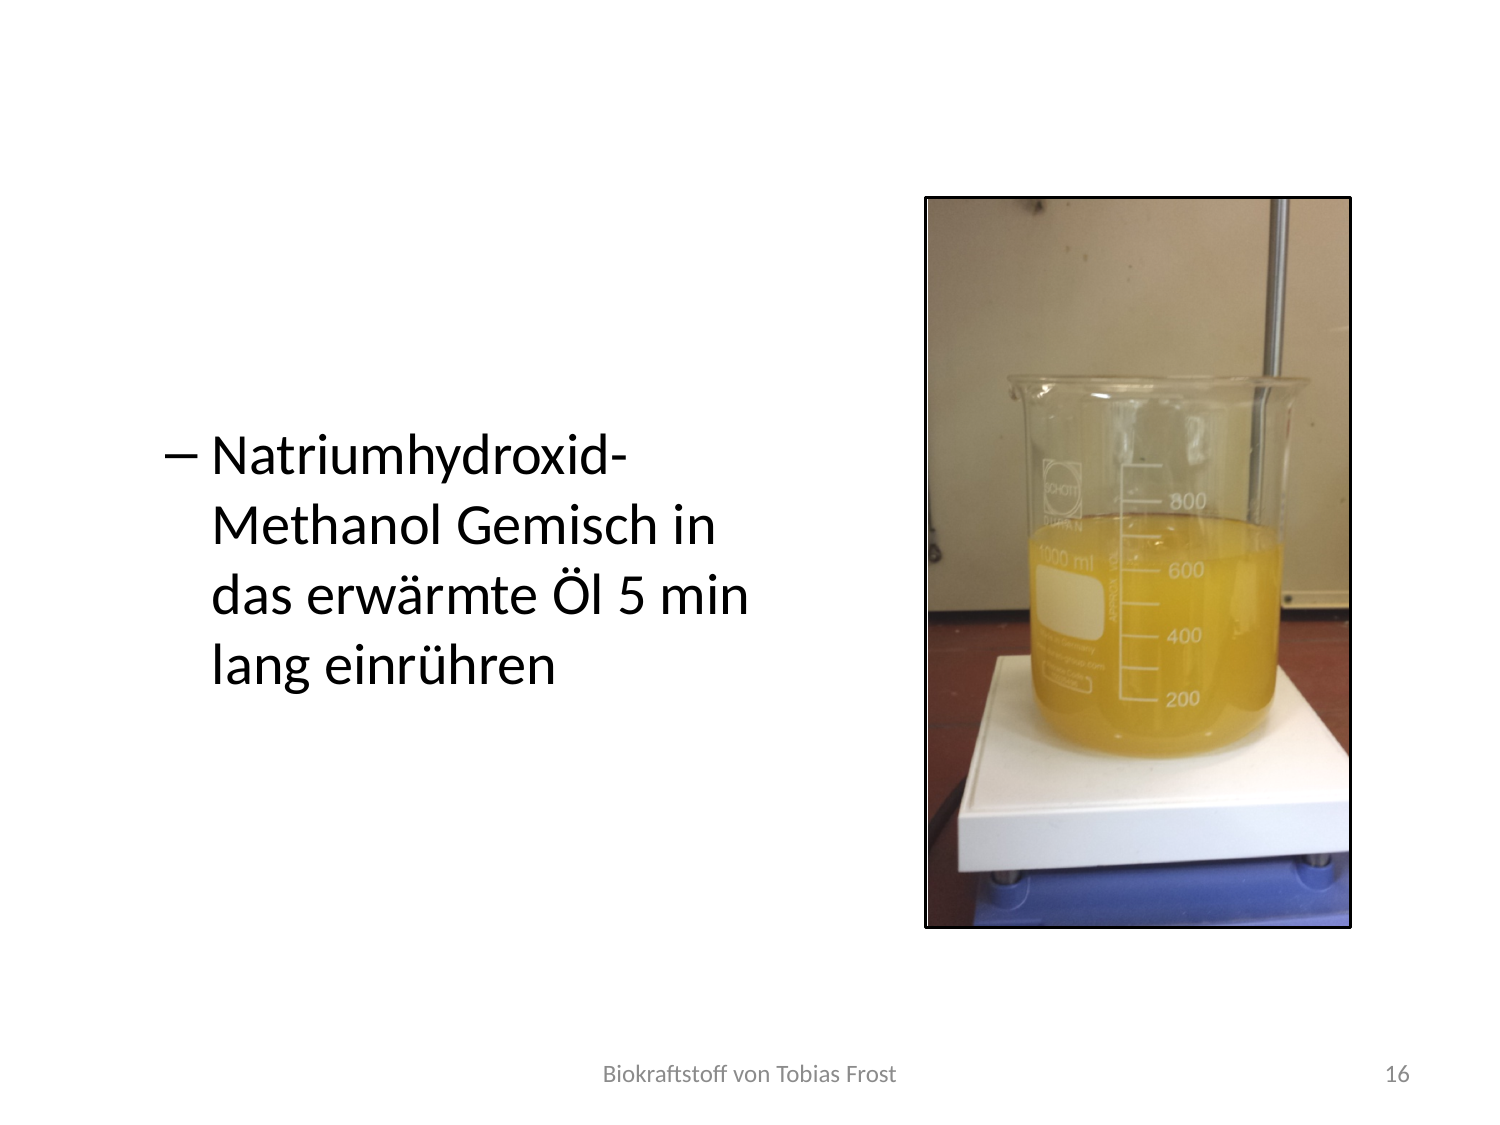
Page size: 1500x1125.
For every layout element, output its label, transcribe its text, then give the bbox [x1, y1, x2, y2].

slide_number 16 [1074, 1042, 1425, 1103]
footer Biokraftstoff von Tobias Frost [512, 1042, 988, 1103]
list Natriumhydroxid-Methanol Gemisch in das erwärmte Öl 5 min lang einrühren [75, 408, 786, 1005]
picture [773, 351, 1500, 774]
